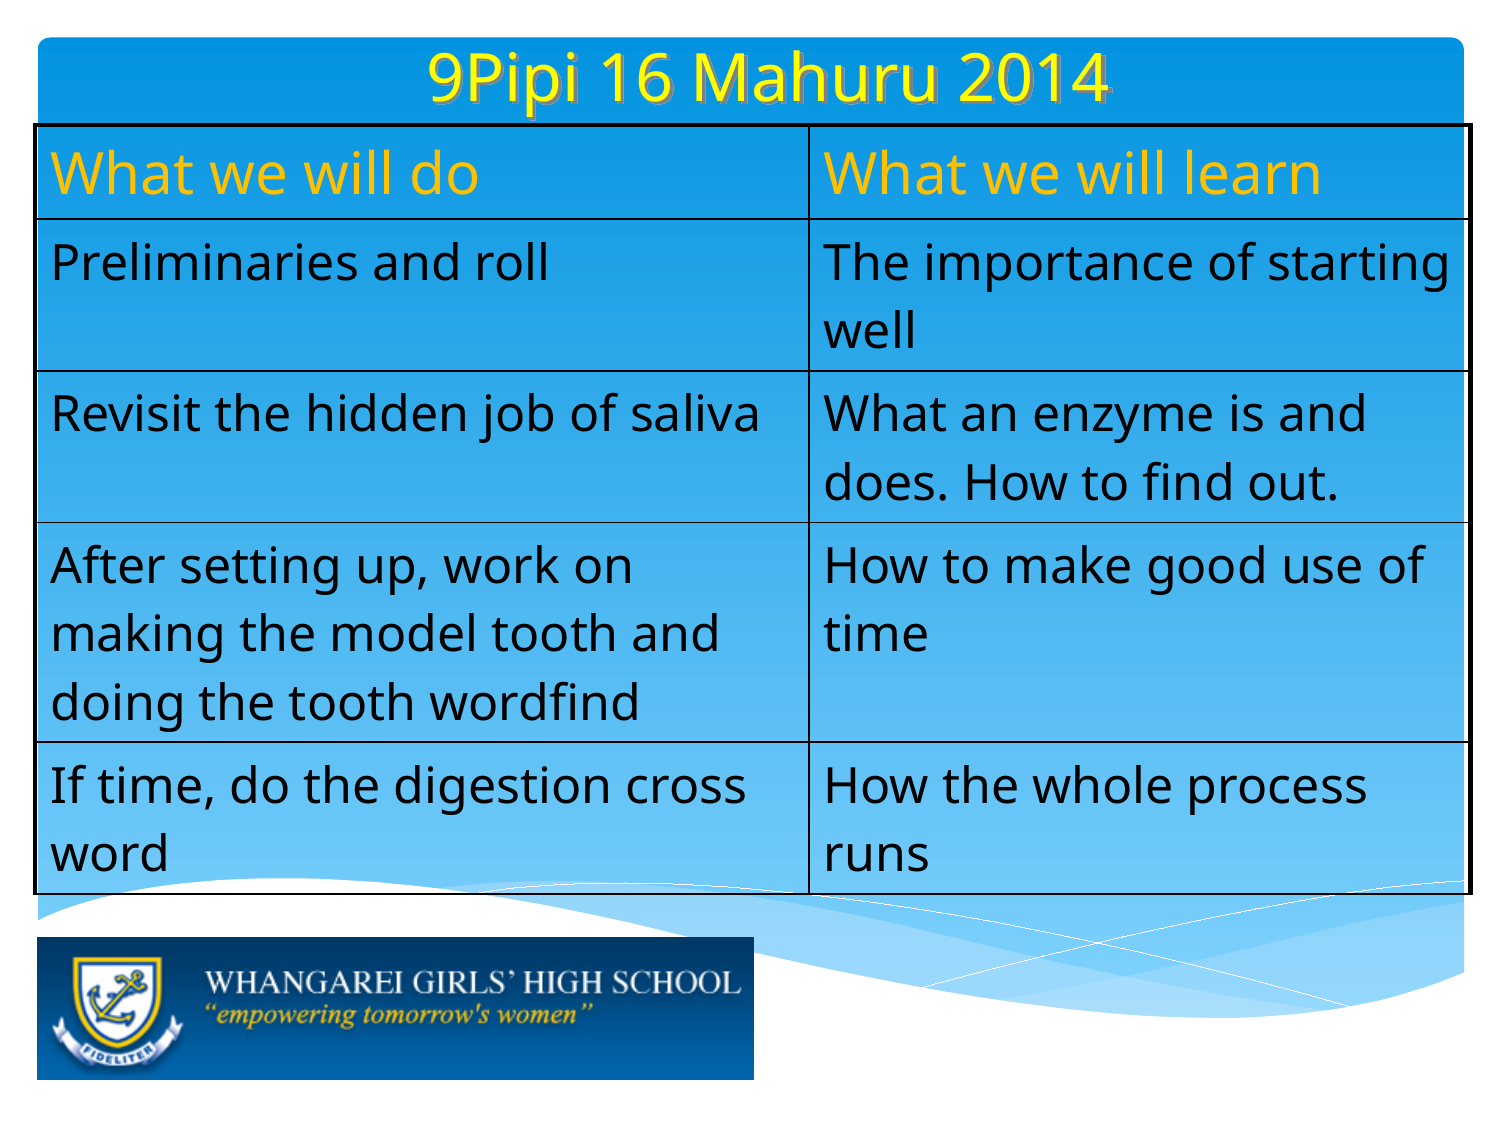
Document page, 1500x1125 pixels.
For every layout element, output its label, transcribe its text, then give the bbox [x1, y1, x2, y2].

table_cell Preliminaries and roll [37, 220, 808, 370]
text_box 9Pipi 16 Mahuru 2014 [162, 24, 1375, 123]
table_cell Revisit the hidden job of saliva [37, 372, 808, 522]
picture [37, 937, 754, 1080]
table_cell How the whole process runs [810, 743, 1468, 893]
table_cell After setting up, work on making the model tooth and doing the tooth wordfind [37, 523, 808, 741]
table_cell If time, do the digestion cross word [37, 743, 808, 893]
table_header What we will learn [810, 127, 1468, 218]
table_cell What an enzyme is and does. How to find out. [810, 372, 1468, 522]
table_cell How to make good use of time [810, 523, 1468, 741]
table_cell The importance of starting well [810, 220, 1468, 370]
table_header What we will do [37, 127, 808, 218]
